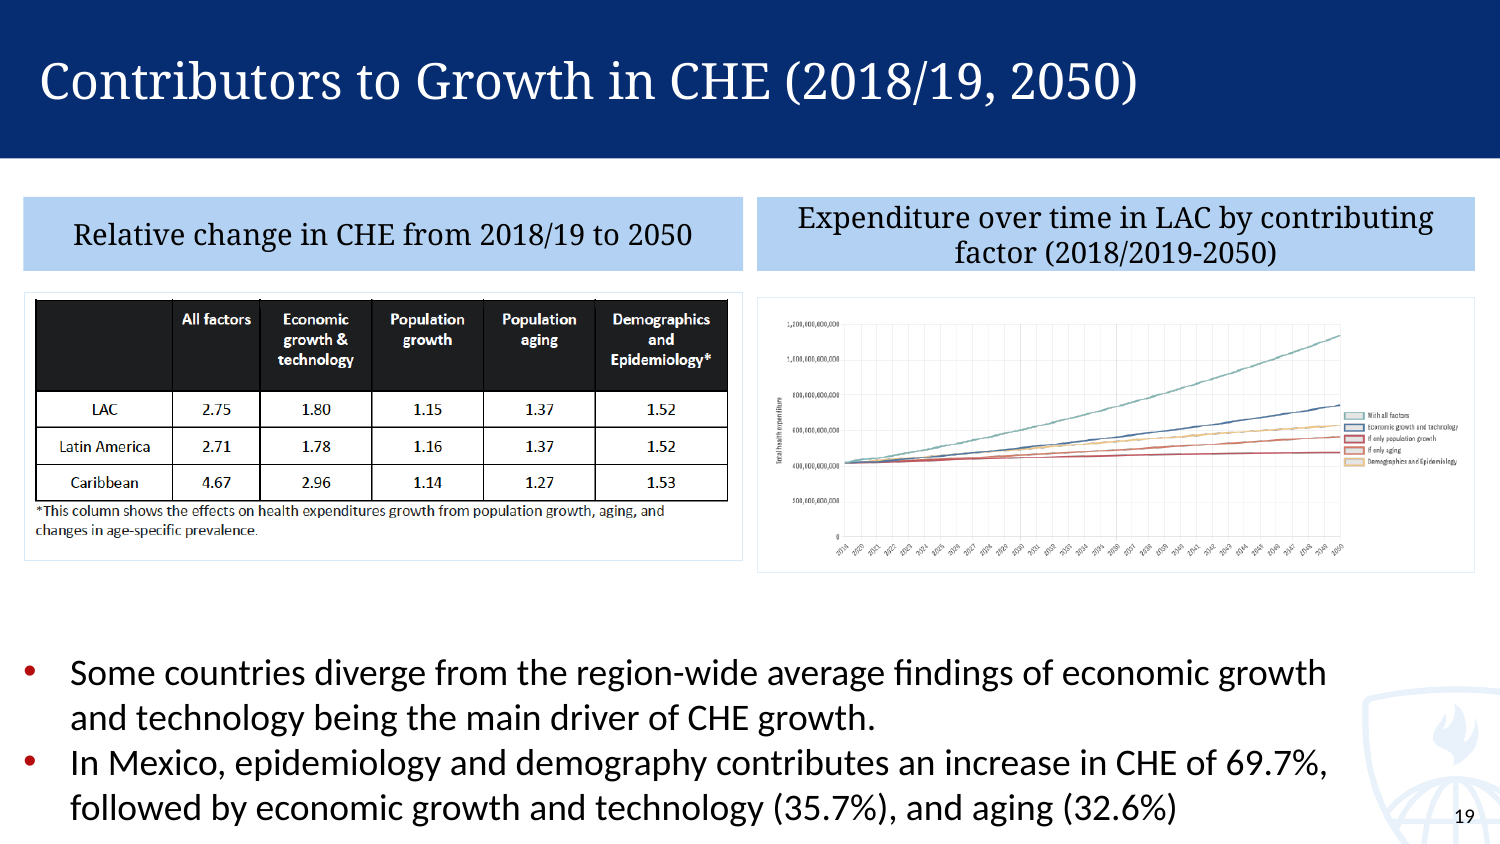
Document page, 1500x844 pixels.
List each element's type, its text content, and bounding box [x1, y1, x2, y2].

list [756, 297, 1476, 573]
list Some countries diverge from the region-wide average findings of economic growth and technology being the main driver of CHE growth. In Mexico, epidemiology and demography contributes an increase in CHE of 69.7%, followed by economic growth and technology (35.7%), and aging (32.6%) [23, 581, 1359, 829]
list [24, 292, 744, 561]
slide_number 19 [1368, 783, 1475, 829]
list Expenditure over time in LAC by contributing factor (2018/2019-2050) [757, 197, 1475, 271]
list Relative change in CHE from 2018/19 to 2050 [23, 196, 744, 271]
title Contributors to Growth in CHE (2018/19, 2050) [24, 8, 1478, 150]
picture [1360, 684, 1500, 844]
